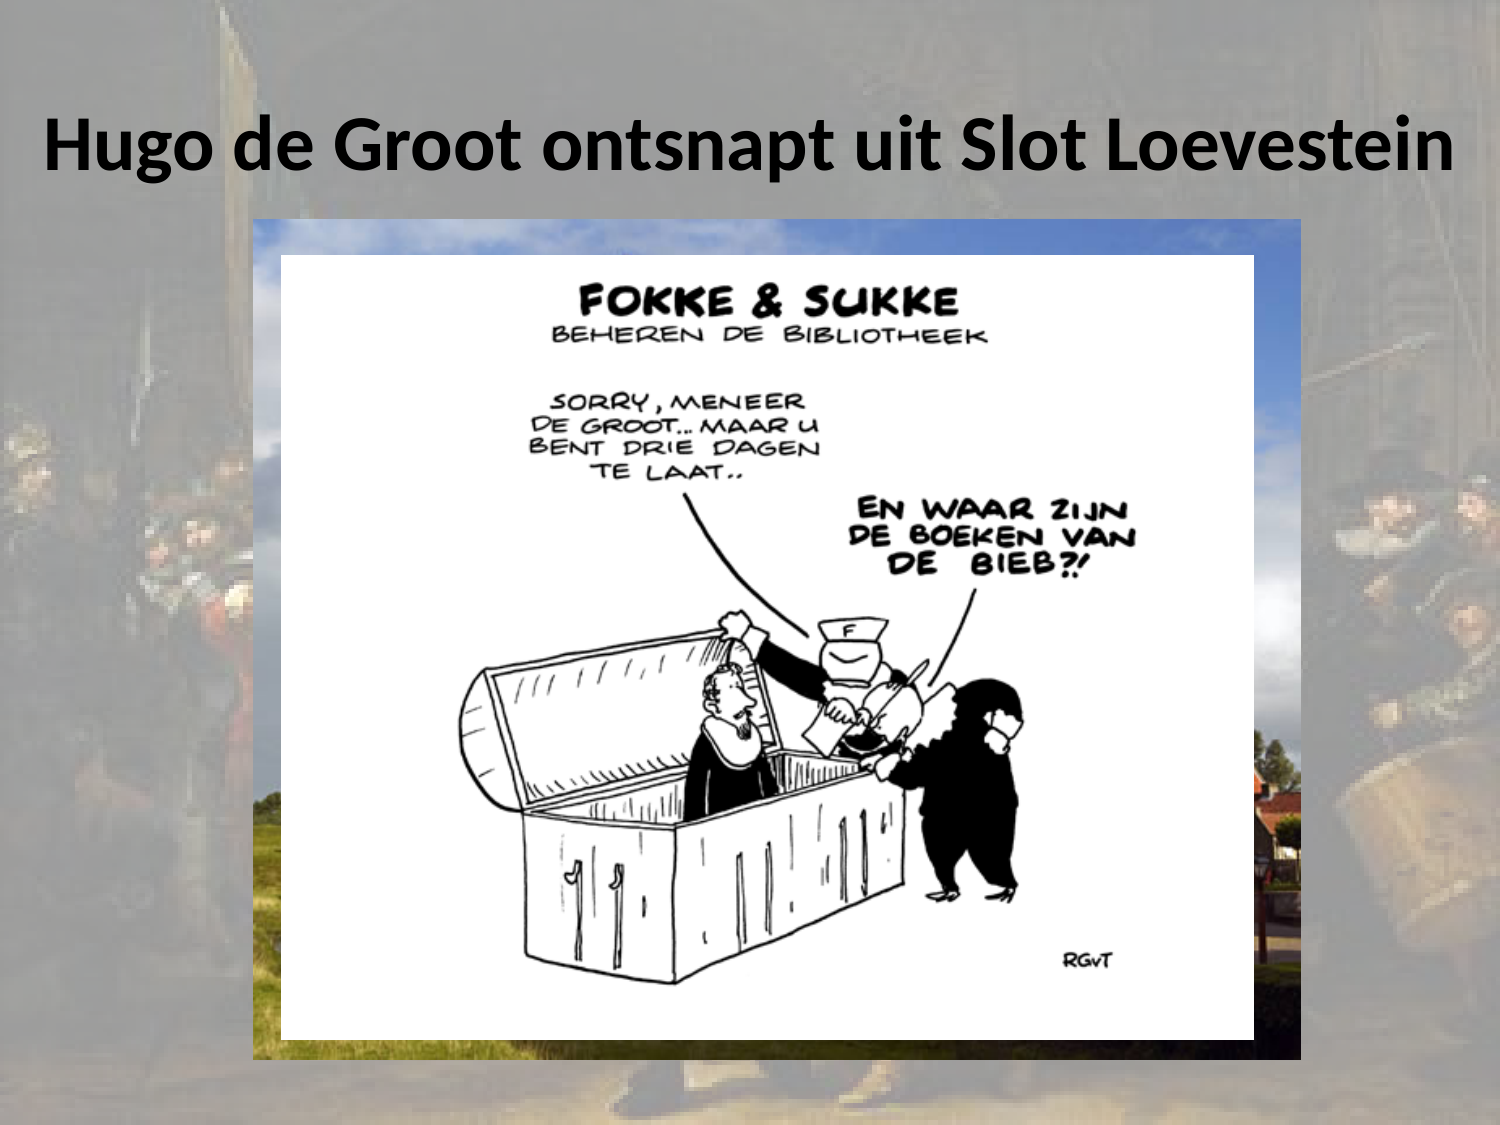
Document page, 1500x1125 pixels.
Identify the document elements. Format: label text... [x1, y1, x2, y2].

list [253, 219, 1301, 1060]
title Hugo de Groot ontsnapt uit Slot Loevestein [0, 45, 1500, 233]
picture [281, 255, 1255, 1041]
